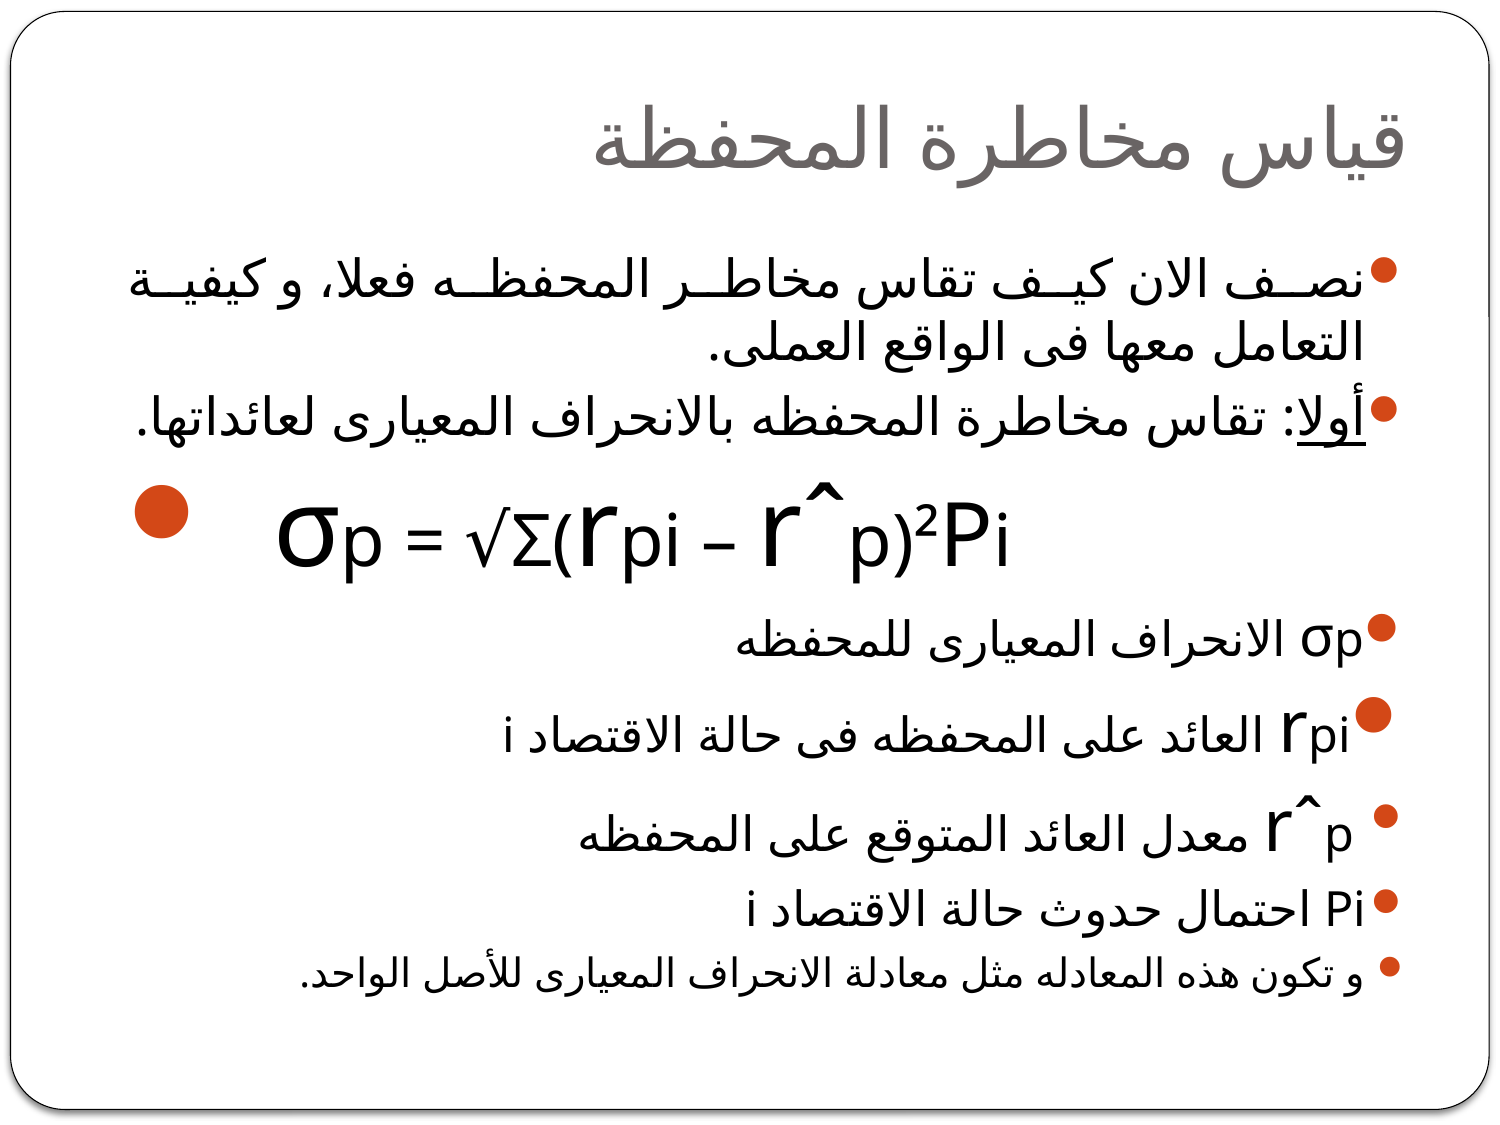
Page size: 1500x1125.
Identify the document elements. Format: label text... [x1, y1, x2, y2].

list نصف الان كيف تقاس مخاطر المحفظه فعلا، و كيفية التعامل معها فى الواقع العملى. أولا: تقاس مخاطرة المحفظه بالانحراف المعيارى لعائداتها. σp = √Σ(rpi – rˆp)²Pi σp الانحراف المعيارى للمحفظه rpi العائد على المحفظه فى حالة الاقتصاد i rˆp معدل العائد المتوقع على المحفظه Pi احتمال حدوث حالة الاقتصاد i و تكون هذه المعادله مثل معادلة الانحراف المعيارى للأصل الواحد. [112, 237, 1425, 1025]
title قياس مخاطرة المحفظة [150, 45, 1425, 200]
